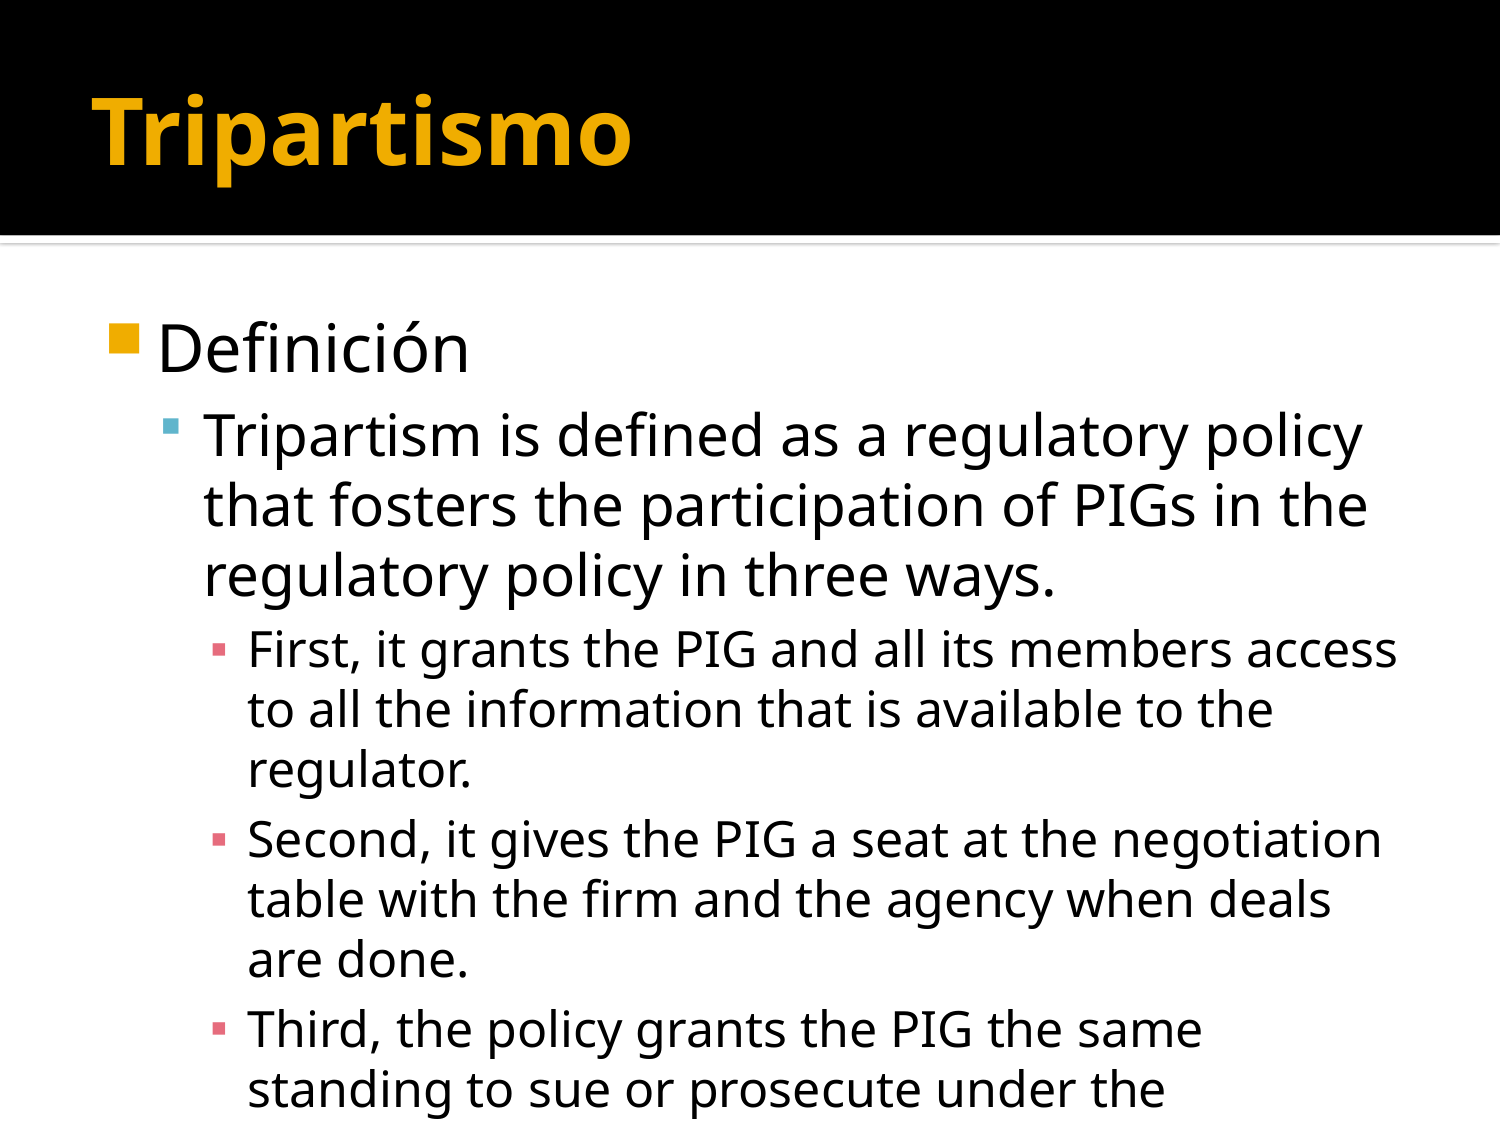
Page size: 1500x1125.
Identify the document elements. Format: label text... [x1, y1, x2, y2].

list Definición Tripartism is defined as a regulatory policy that fosters the participation of PIGs in the regulatory policy in three ways. First, it grants the PIG and all its members access to all the information that is available to the regulator. Second, it gives the PIG a seat at the negotiation table with the firm and the agency when deals are done. Third, the policy grants the PIG the same standing to sue or prosecute under the regulatory state as the regulator [75, 291, 1425, 1050]
title Tripartismo [75, 25, 1425, 231]
